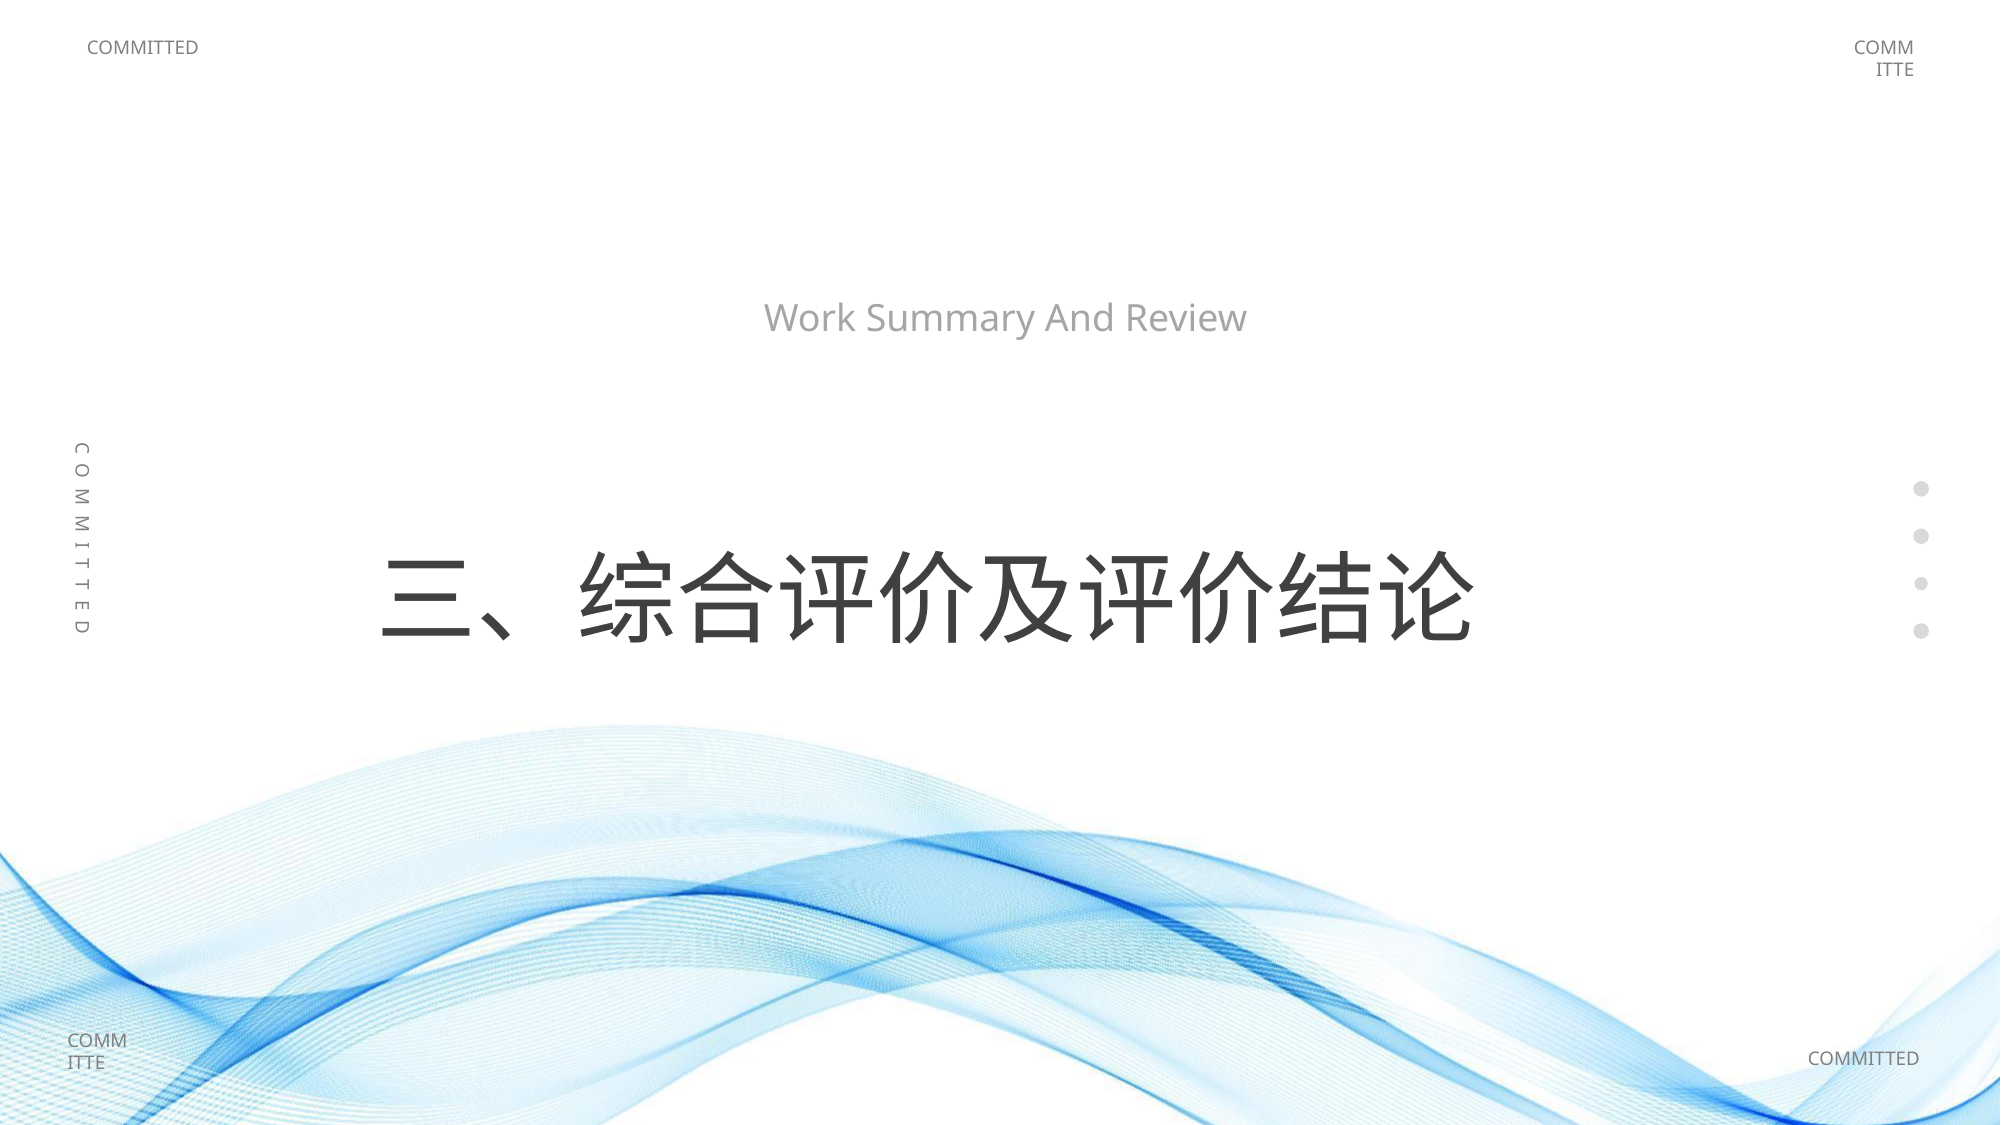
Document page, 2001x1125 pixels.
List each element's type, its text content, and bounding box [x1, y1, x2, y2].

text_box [1913, 480, 1929, 639]
text_box Work Summary And Review [705, 286, 1307, 346]
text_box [0, 387, 2000, 1125]
text_box COMM ITTE [1639, 28, 1929, 88]
text_box COMMITTED [72, 28, 362, 66]
